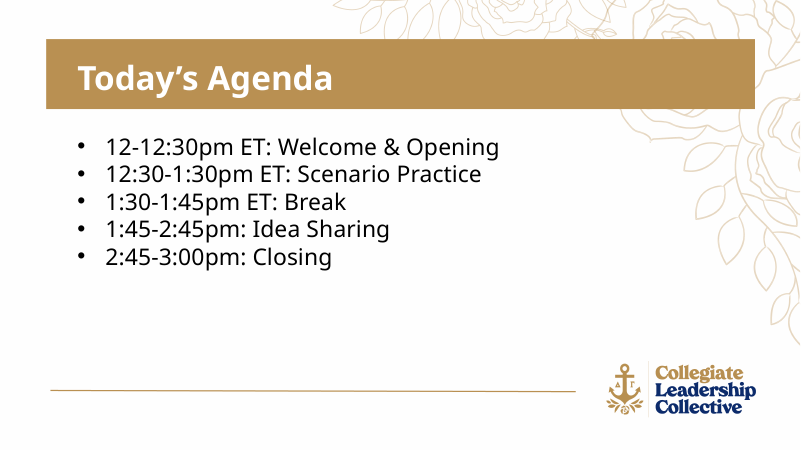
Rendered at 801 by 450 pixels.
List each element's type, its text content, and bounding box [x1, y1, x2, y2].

list Today’s Agenda [62, 50, 738, 100]
list 12-12:30pm ET: Welcome & Opening 12:30-1:30pm ET: Scenario Practice 1:30-1:45pm ET: Break 1:45-2:45pm: Idea Sharing 2:45-3:00pm: Closing [62, 125, 738, 350]
picture [0, 0, 801, 450]
